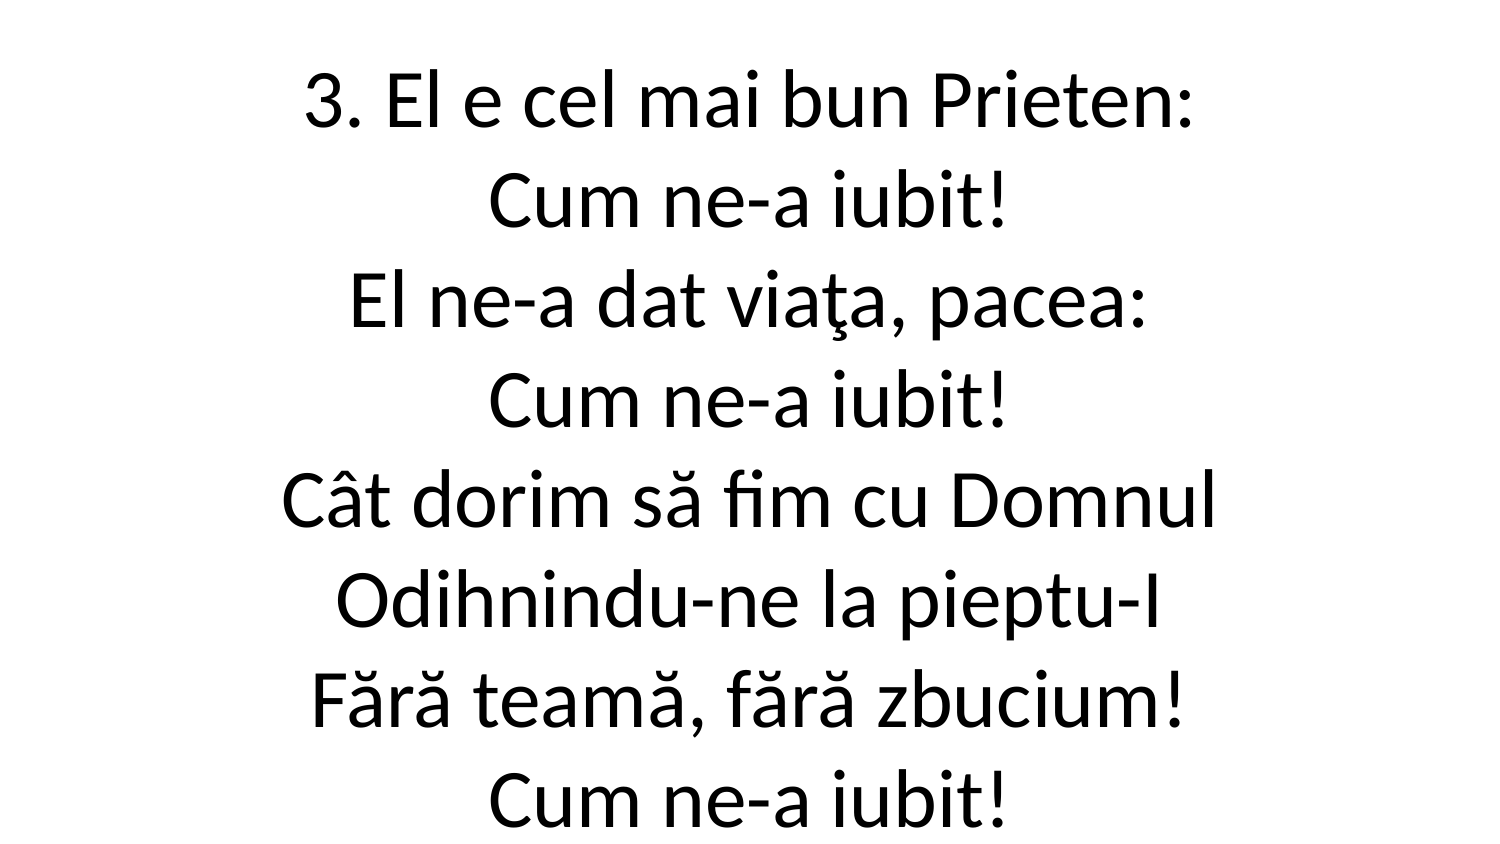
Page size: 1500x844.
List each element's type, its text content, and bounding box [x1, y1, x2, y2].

text_box 3. El e cel mai bun Prieten: Cum ne-a iubit! El ne-a dat viaţa, pacea: Cum ne-a iubit! Cât dorim să fim cu Domnul Odihnindu-ne la pieptu-I Fără teamă, fără zbucium! Cum ne-a iubit! [266, 0, 1234, 844]
